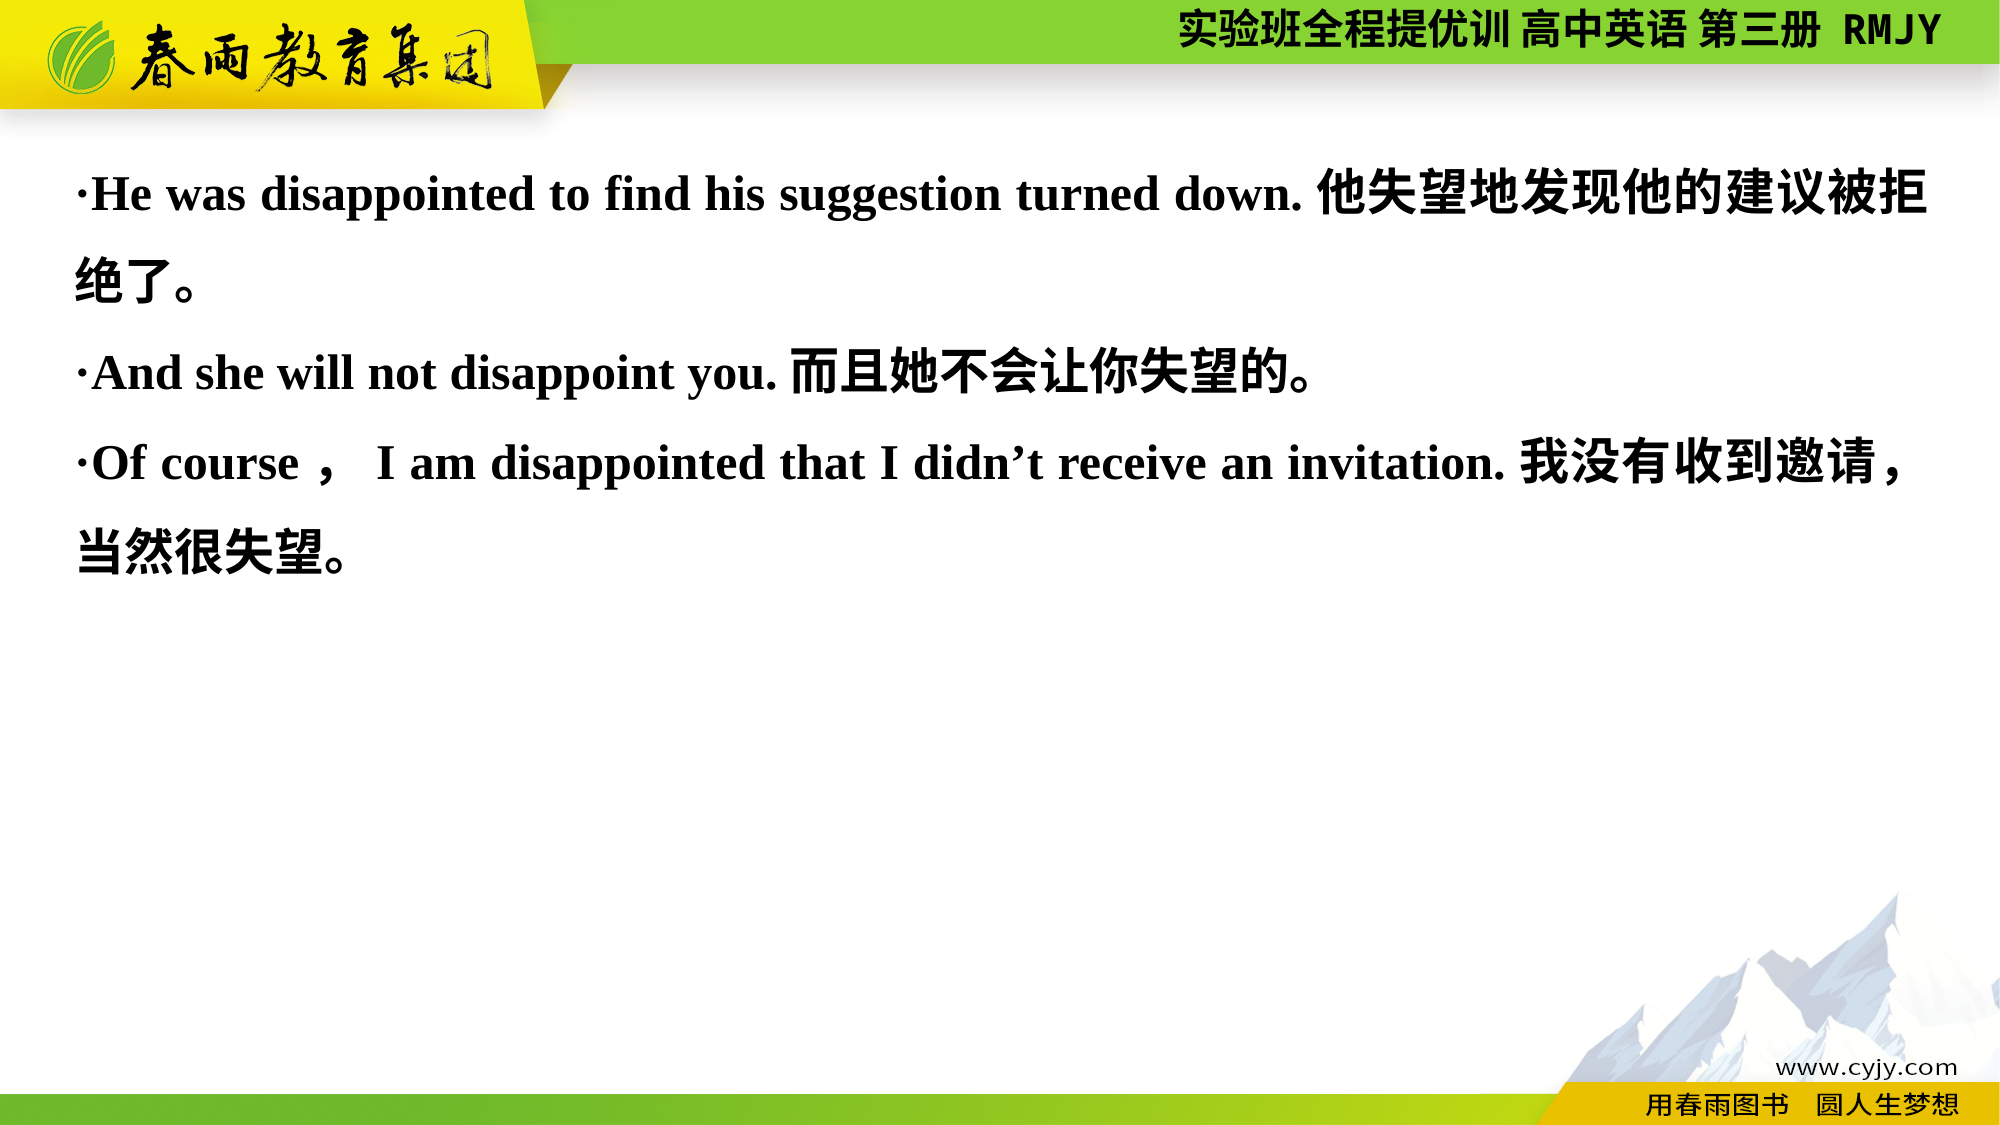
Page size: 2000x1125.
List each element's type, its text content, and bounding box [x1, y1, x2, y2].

list ·He was disappointed to find his suggestion turned down.他失望地发现他的建议被拒绝了。 ·And she will not disappoint you.而且她不会让你失望的。 ·Of course，I am disappointed that I didn’t receive an invitation.我没有收到邀请，当然很失望。 [59, 122, 1944, 581]
picture [0, 0, 2000, 1125]
